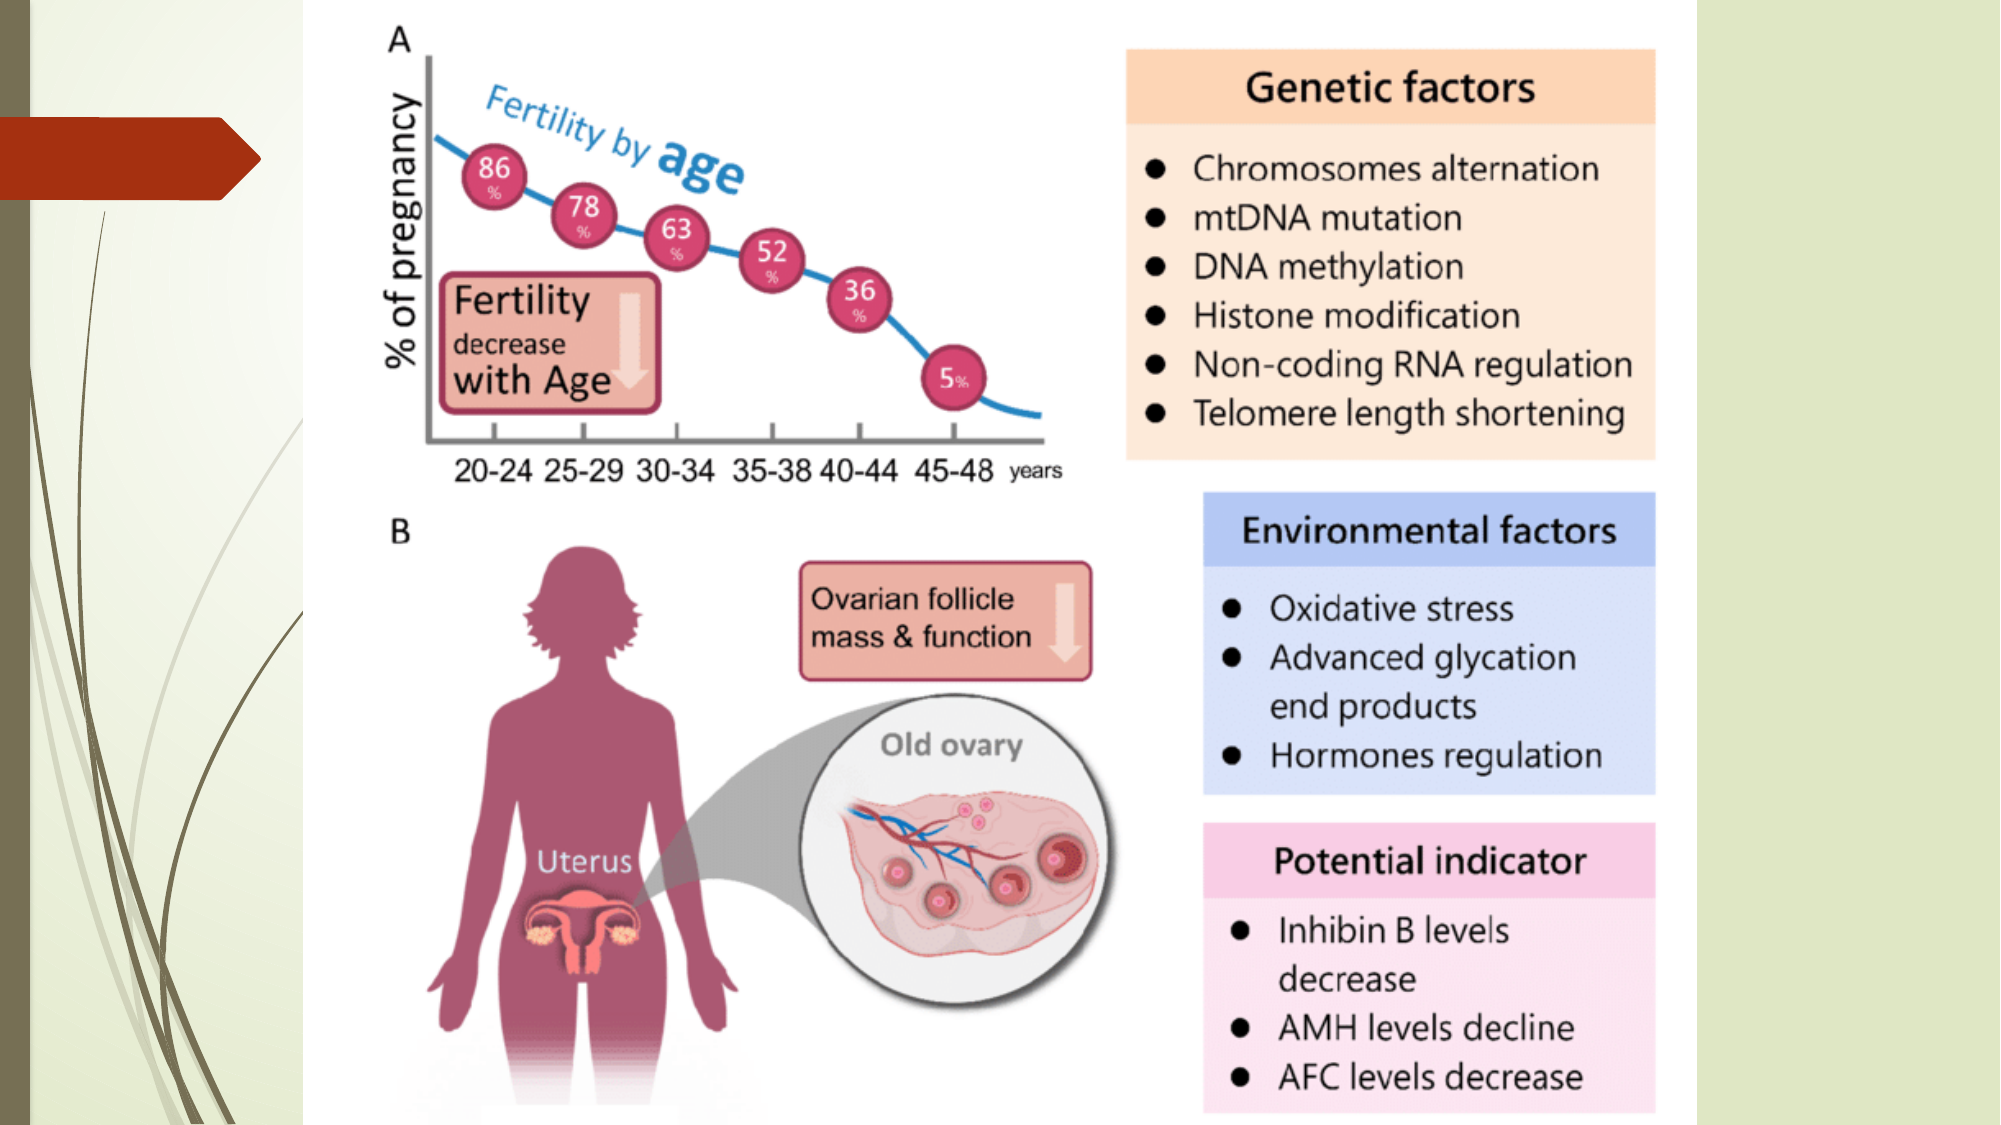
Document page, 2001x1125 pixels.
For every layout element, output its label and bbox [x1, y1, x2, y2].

picture [302, 0, 1698, 1125]
